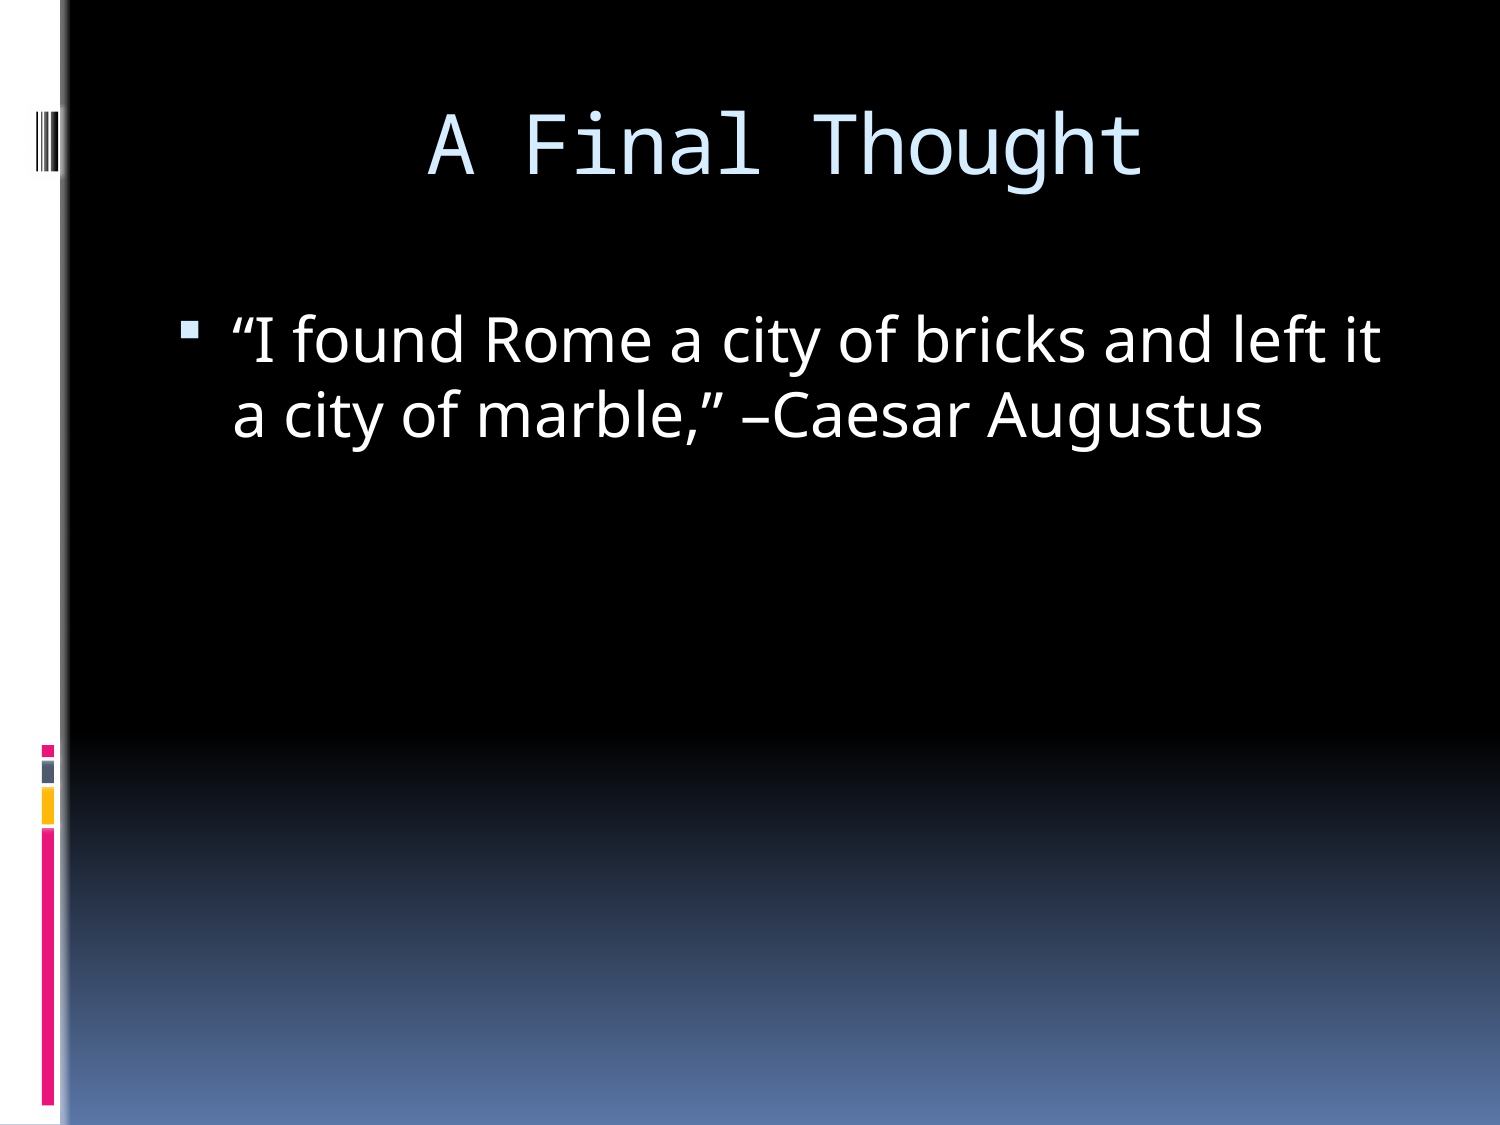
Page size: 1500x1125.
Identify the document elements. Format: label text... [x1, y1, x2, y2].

title A Final Thought [150, 83, 1425, 234]
list “I found Rome a city of bricks and left it a city of marble,” –Caesar Augustus [150, 292, 1425, 1043]
